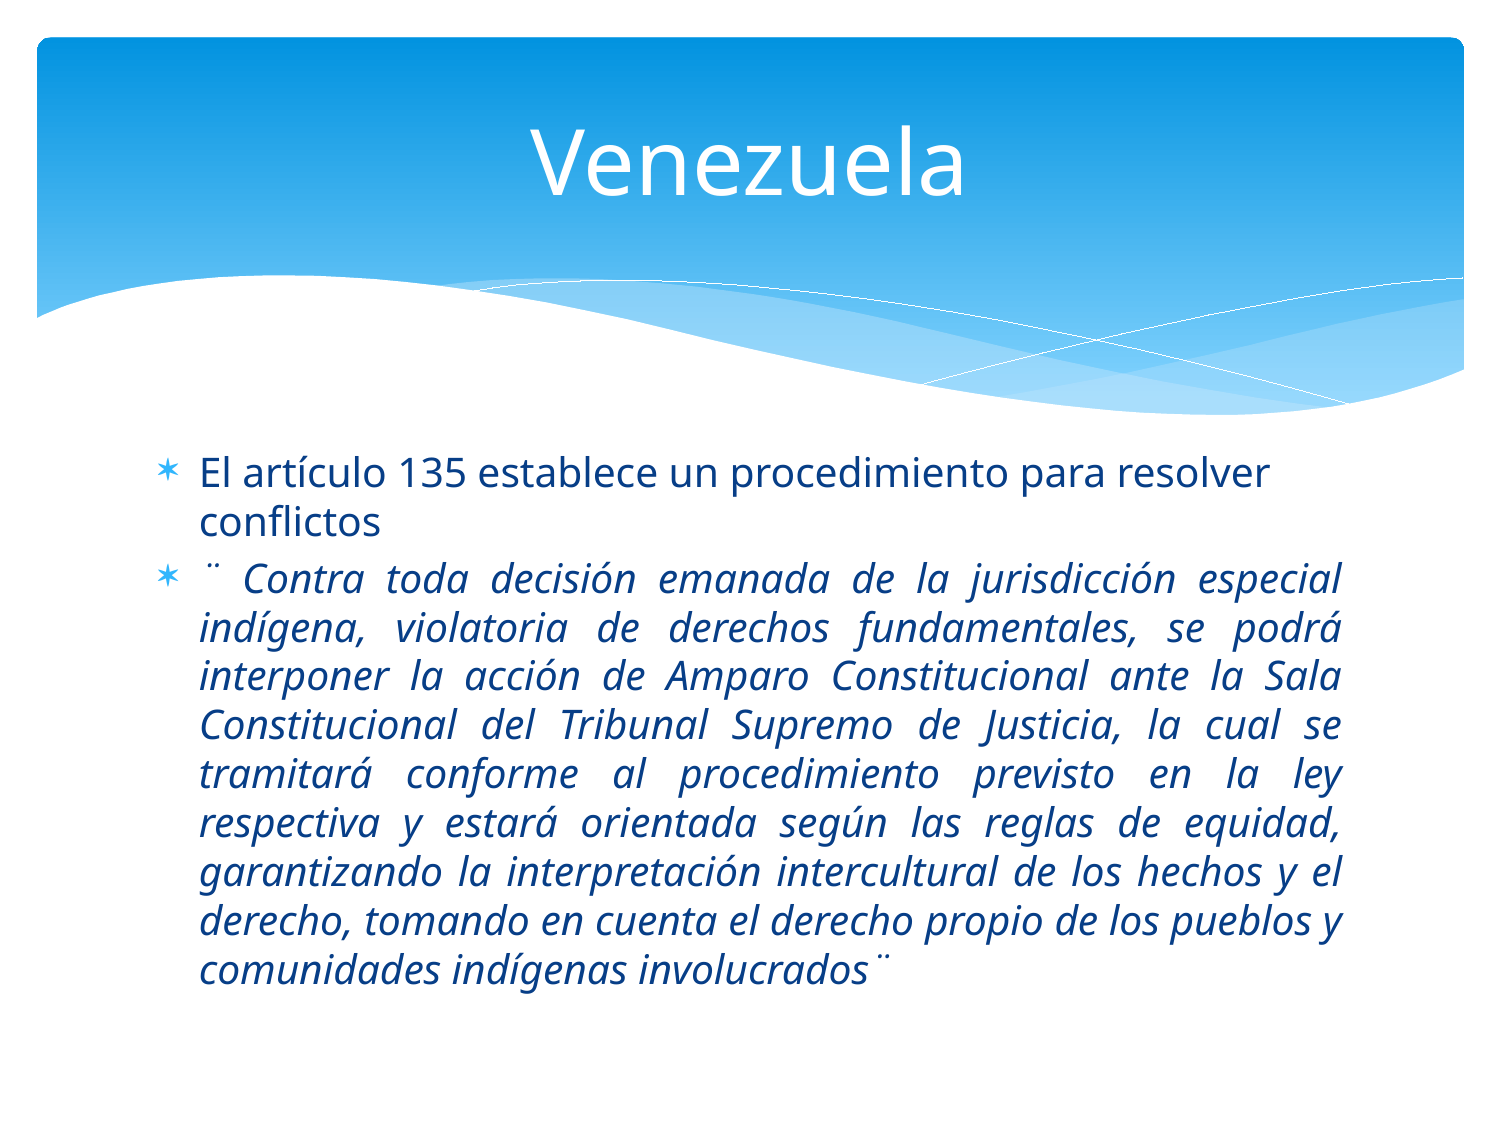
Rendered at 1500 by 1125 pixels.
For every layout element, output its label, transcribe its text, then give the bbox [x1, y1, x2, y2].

list El artículo 135 establece un procedimiento para resolver conflictos ¨ Contra toda decisión emanada de la jurisdicción especial indígena, violatoria de derechos fundamentales, se podrá interponer la acción de Amparo Constitucional ante la Sala Constitucional del Tribunal Supremo de Justicia, la cual se tramitará conforme al procedimiento previsto en la ley respectiva y estará orientada según las reglas de equidad, garantizando la interpretación intercultural de los hechos y el derecho, tomando en cuenta el derecho propio de los pueblos y comunidades indígenas involucrados¨ [143, 438, 1359, 1005]
title Venezuela [75, 55, 1425, 261]
